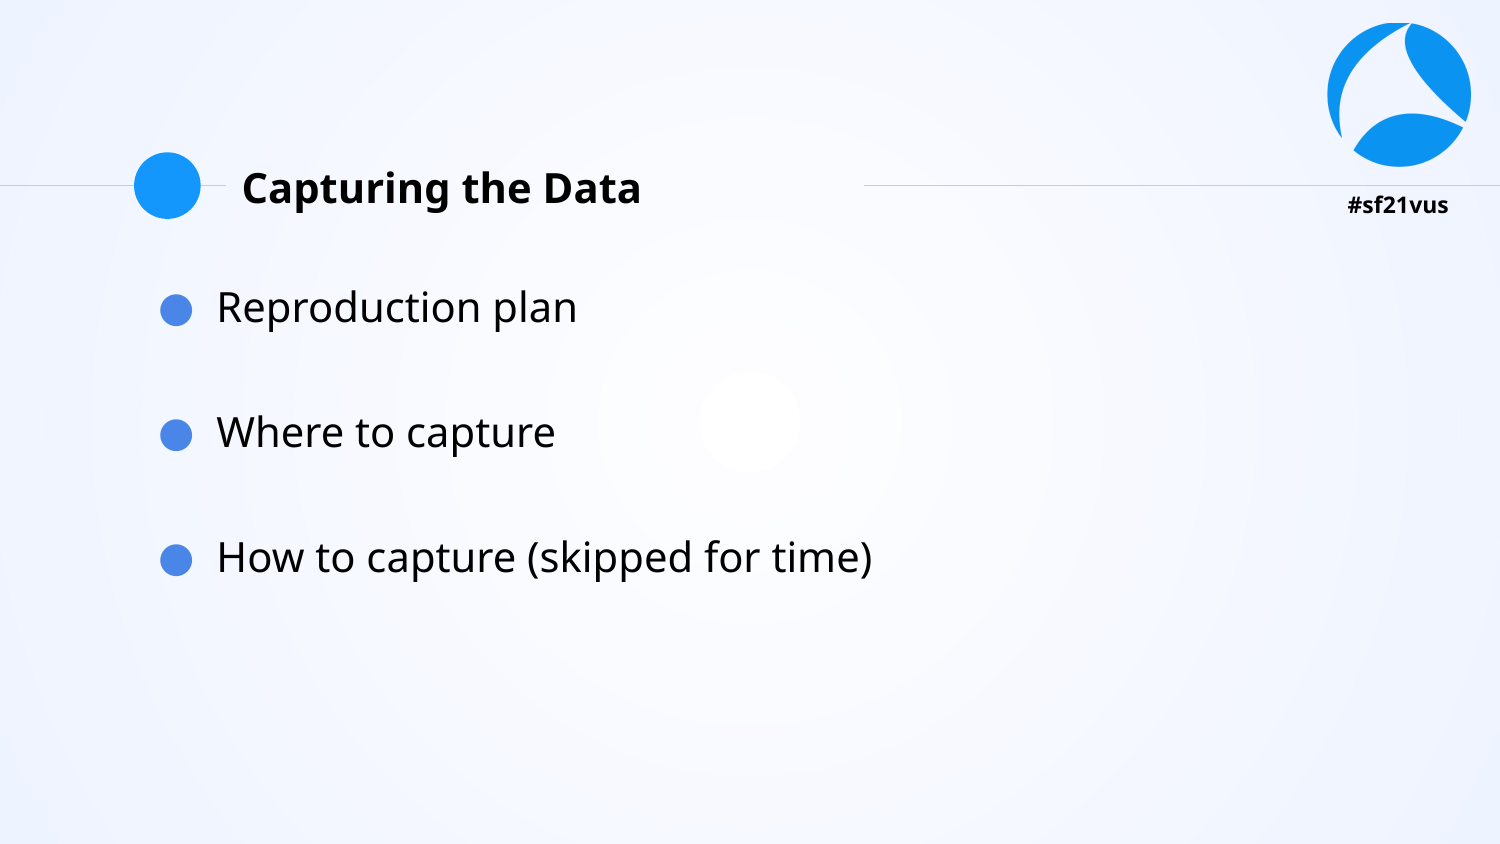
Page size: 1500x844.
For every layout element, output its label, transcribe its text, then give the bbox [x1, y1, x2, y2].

picture [1327, 23, 1471, 167]
list Reproduction plan Where to capture How to capture (skipped for time) [126, 265, 1163, 796]
title Capturing the Data [226, 151, 863, 223]
